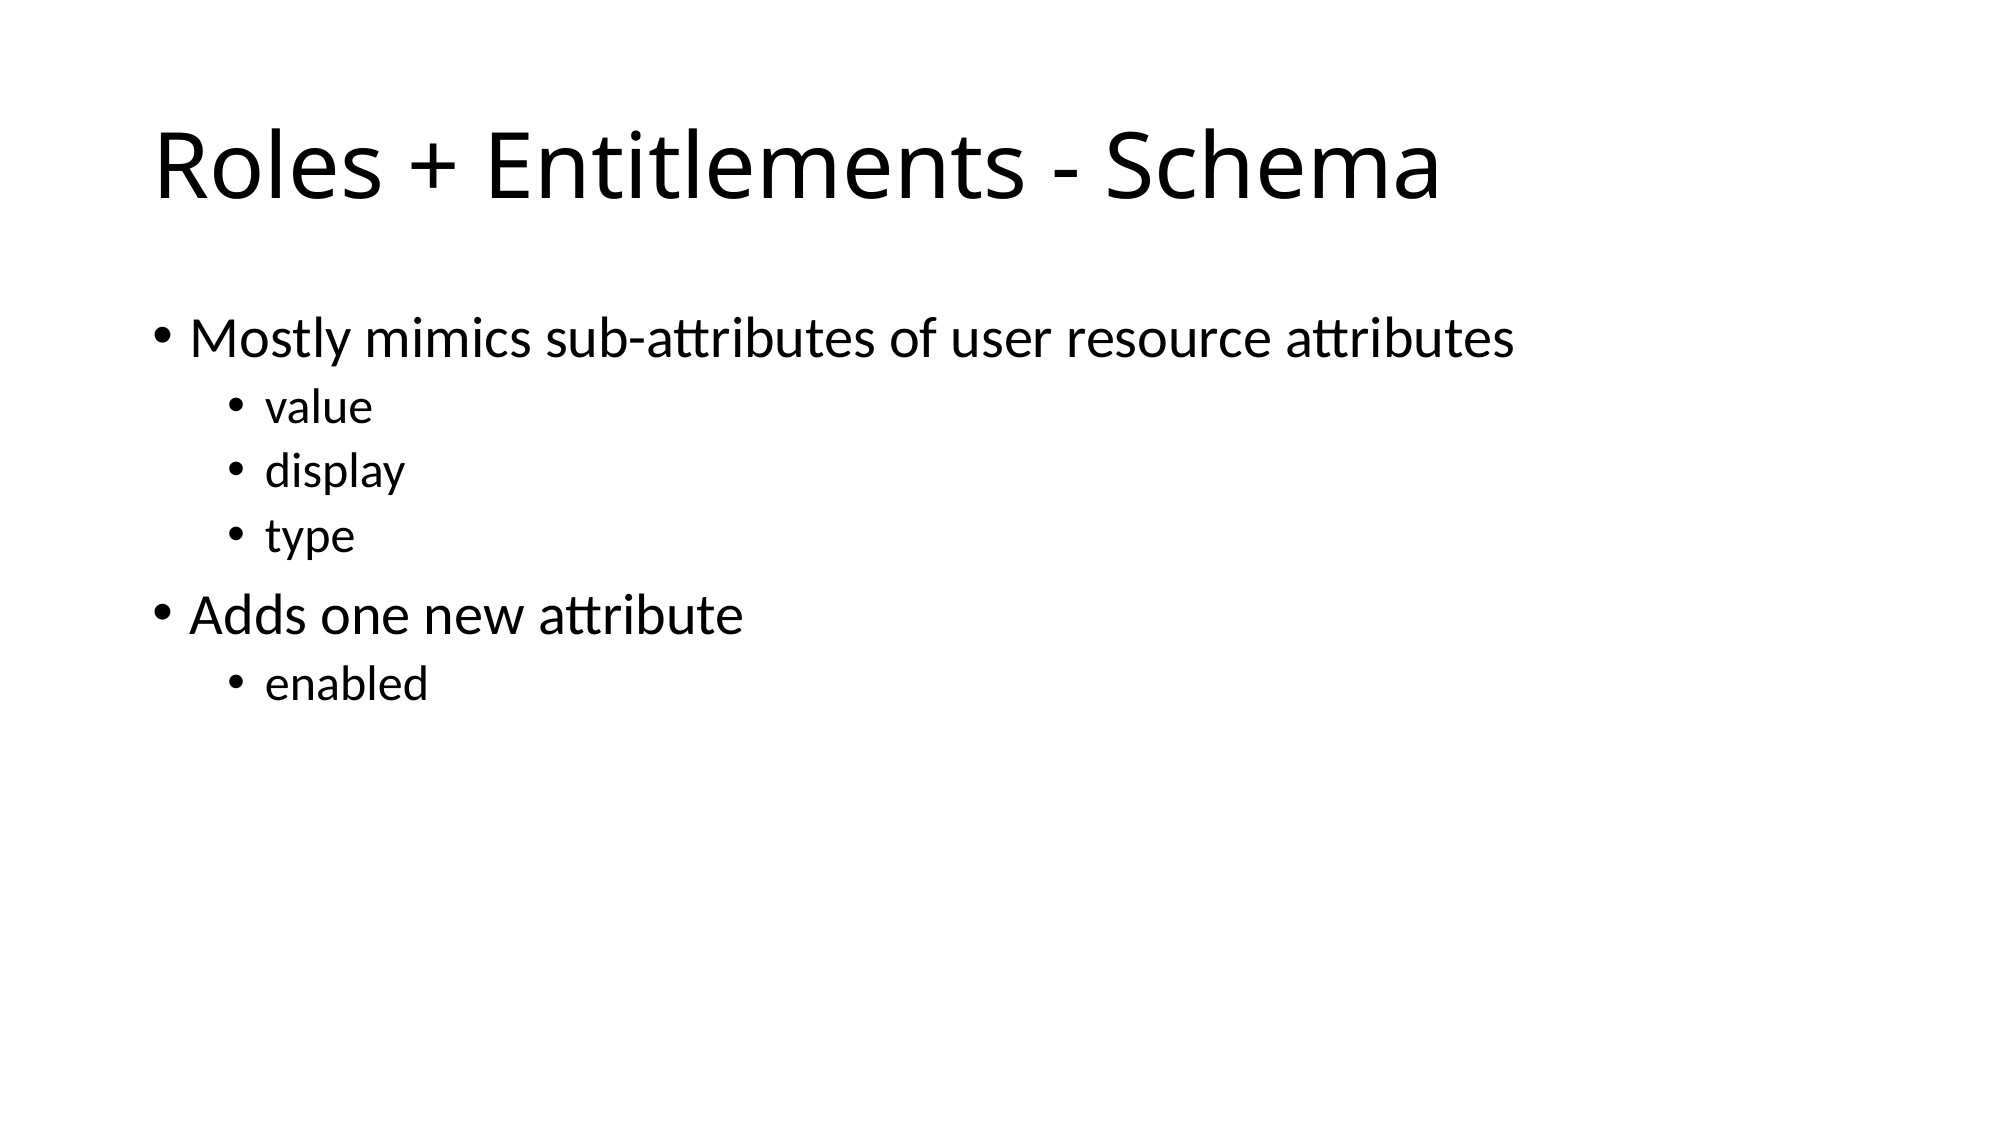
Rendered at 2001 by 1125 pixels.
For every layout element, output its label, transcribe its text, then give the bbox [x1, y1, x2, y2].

title Roles + Entitlements - Schema [137, 59, 1863, 278]
list Mostly mimics sub-attributes of user resource attributes value display type Adds one new attribute enabled [137, 299, 1863, 1014]
